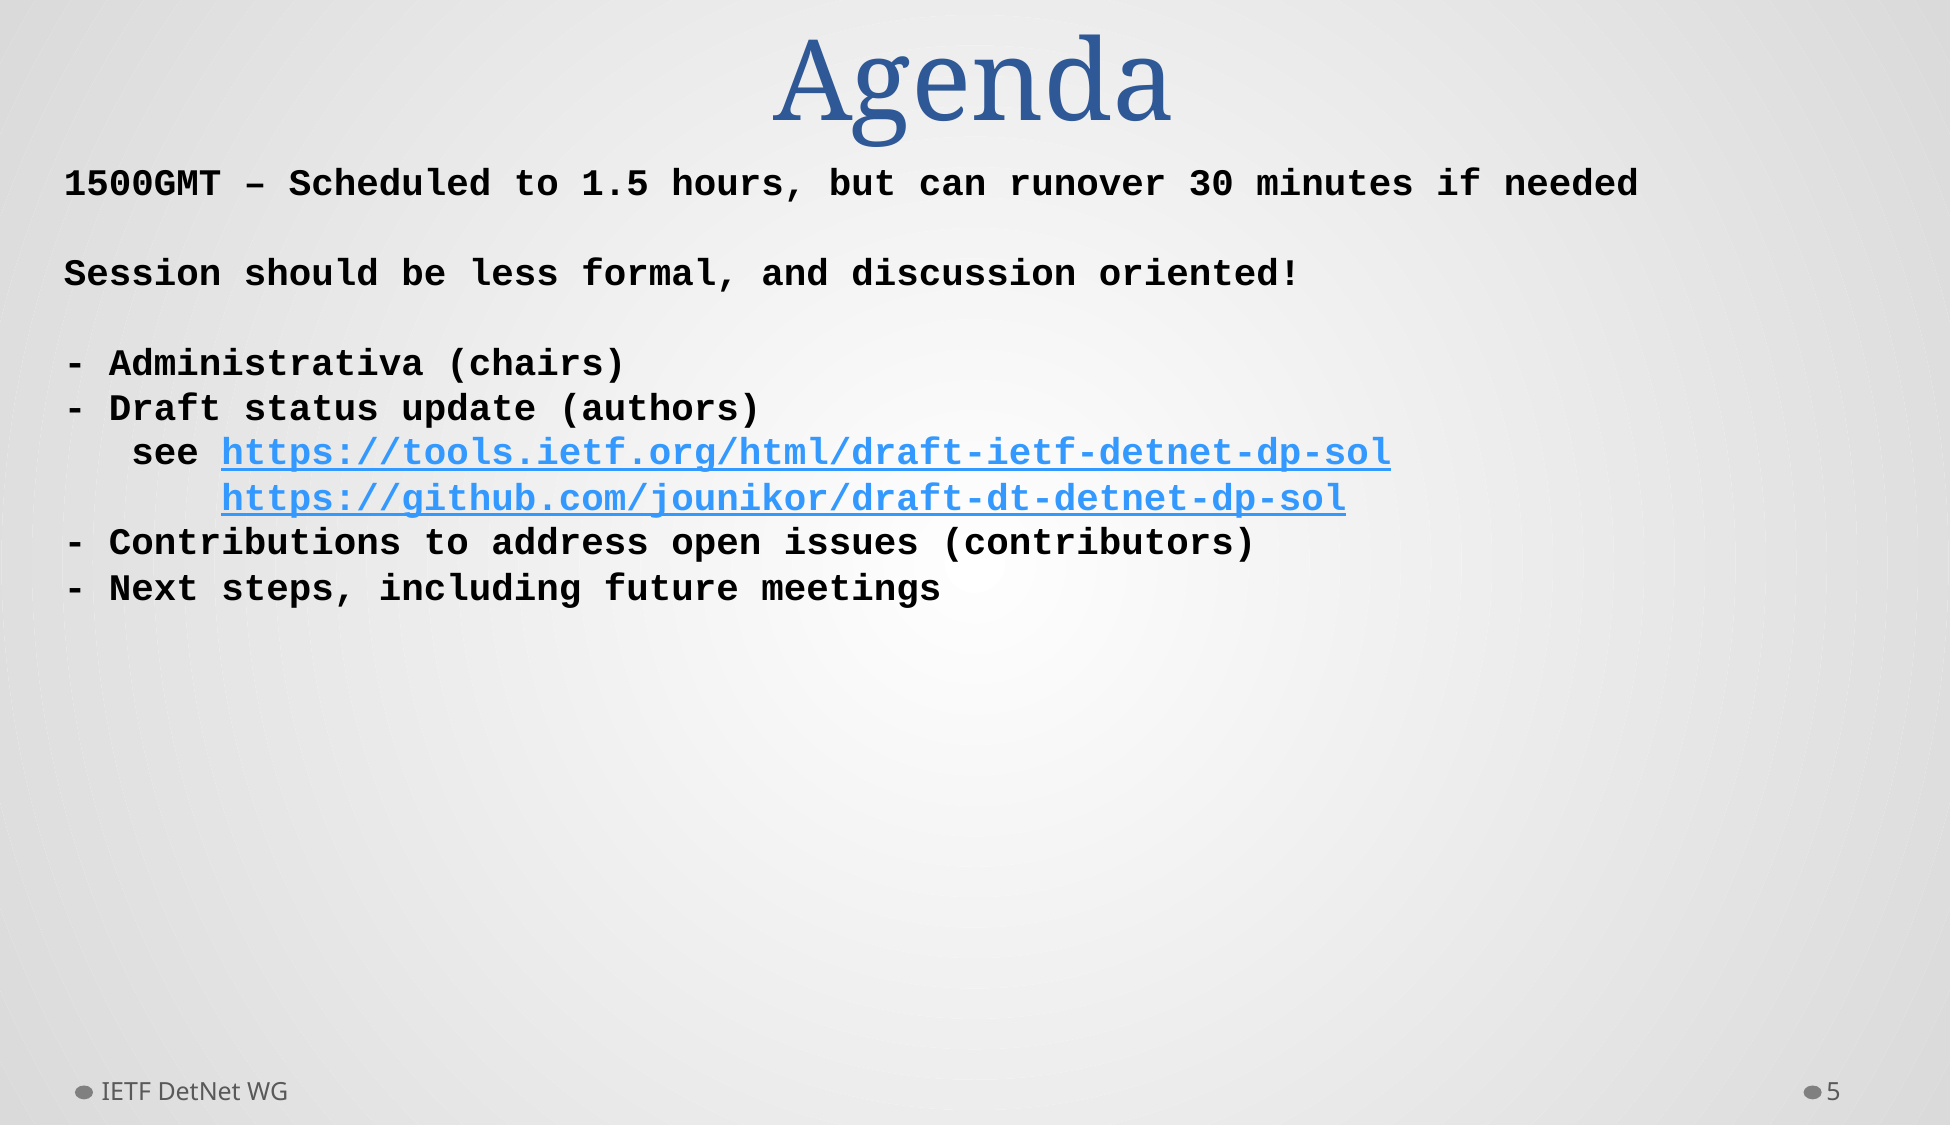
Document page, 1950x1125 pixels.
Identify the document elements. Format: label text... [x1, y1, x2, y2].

slide_number 5 [1821, 1062, 1942, 1123]
list 1500GMT – Scheduled to 1.5 hours, but can runover 30 minutes if needed Session should be less formal, and discussion oriented! - Administrativa (chairs) - Draft status update (authors) see https://tools.ietf.org/html/draft-ietf-detnet-dp-sol https://github.com/jounikor/draft-dt-detnet-dp-sol - Contributions to address open issues (contributors) - Next steps, including future meetings [48, 149, 1902, 1110]
title Agenda [97, 0, 1853, 149]
footer IETF DetNet WG [94, 1062, 702, 1123]
